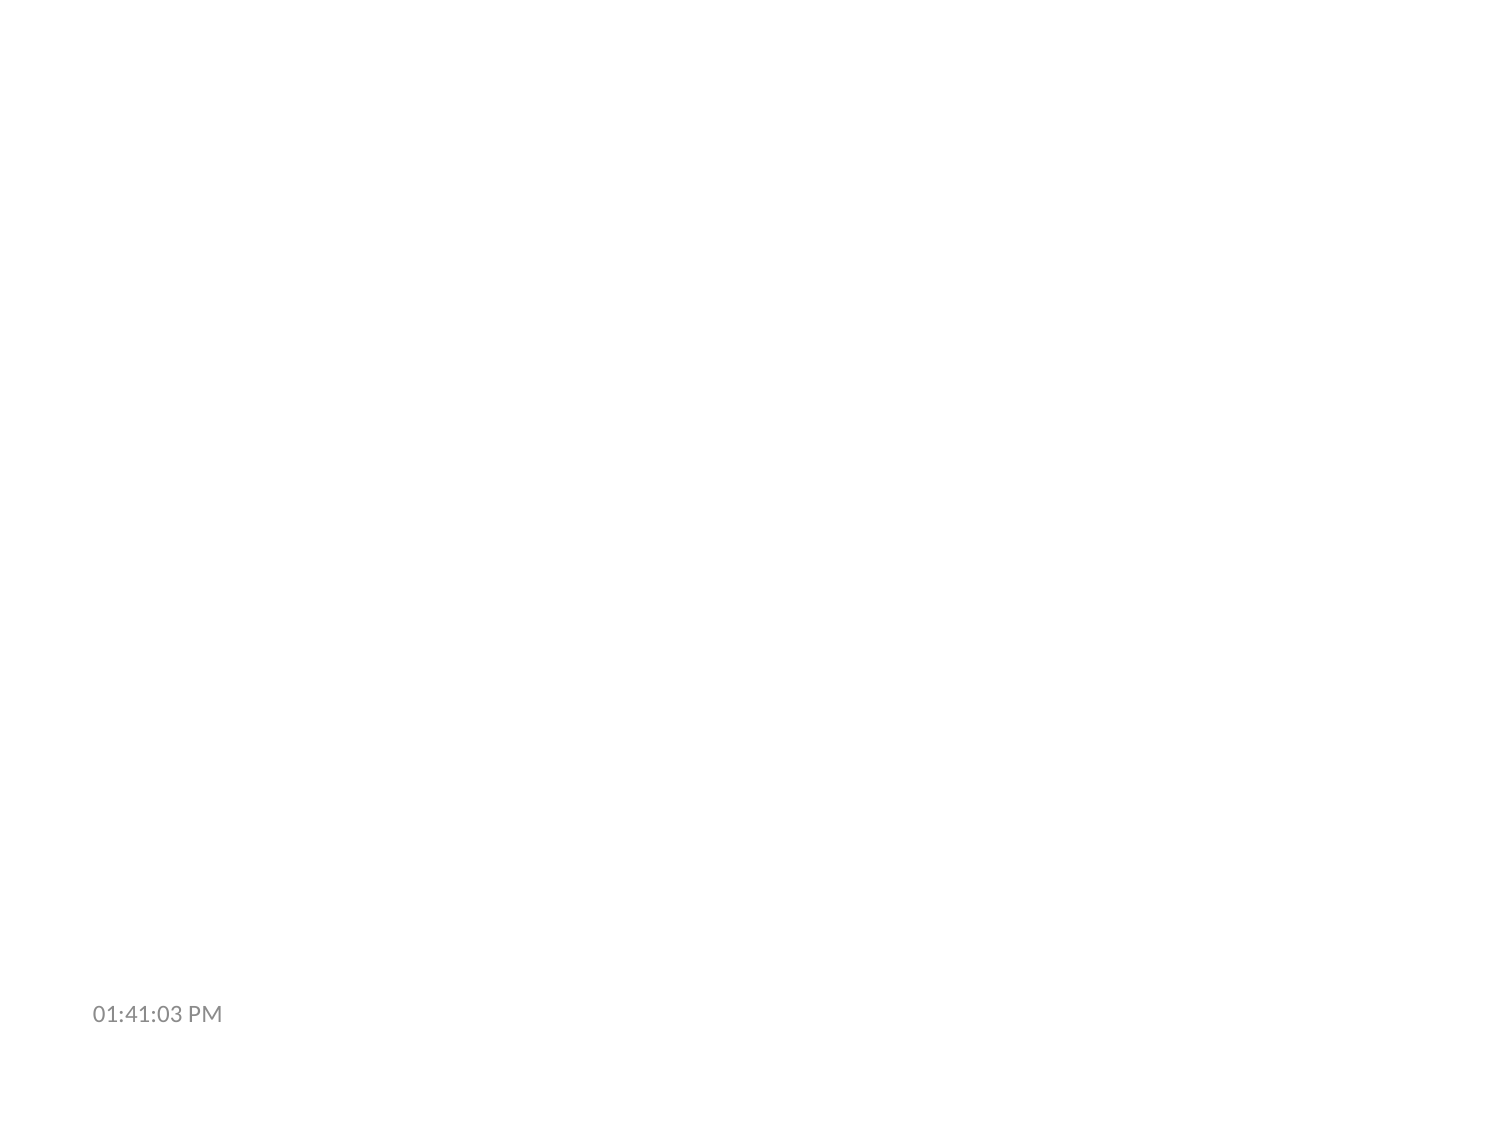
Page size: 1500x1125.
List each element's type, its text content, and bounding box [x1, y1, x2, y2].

text_box 3:35:09 PM [77, 982, 428, 1043]
